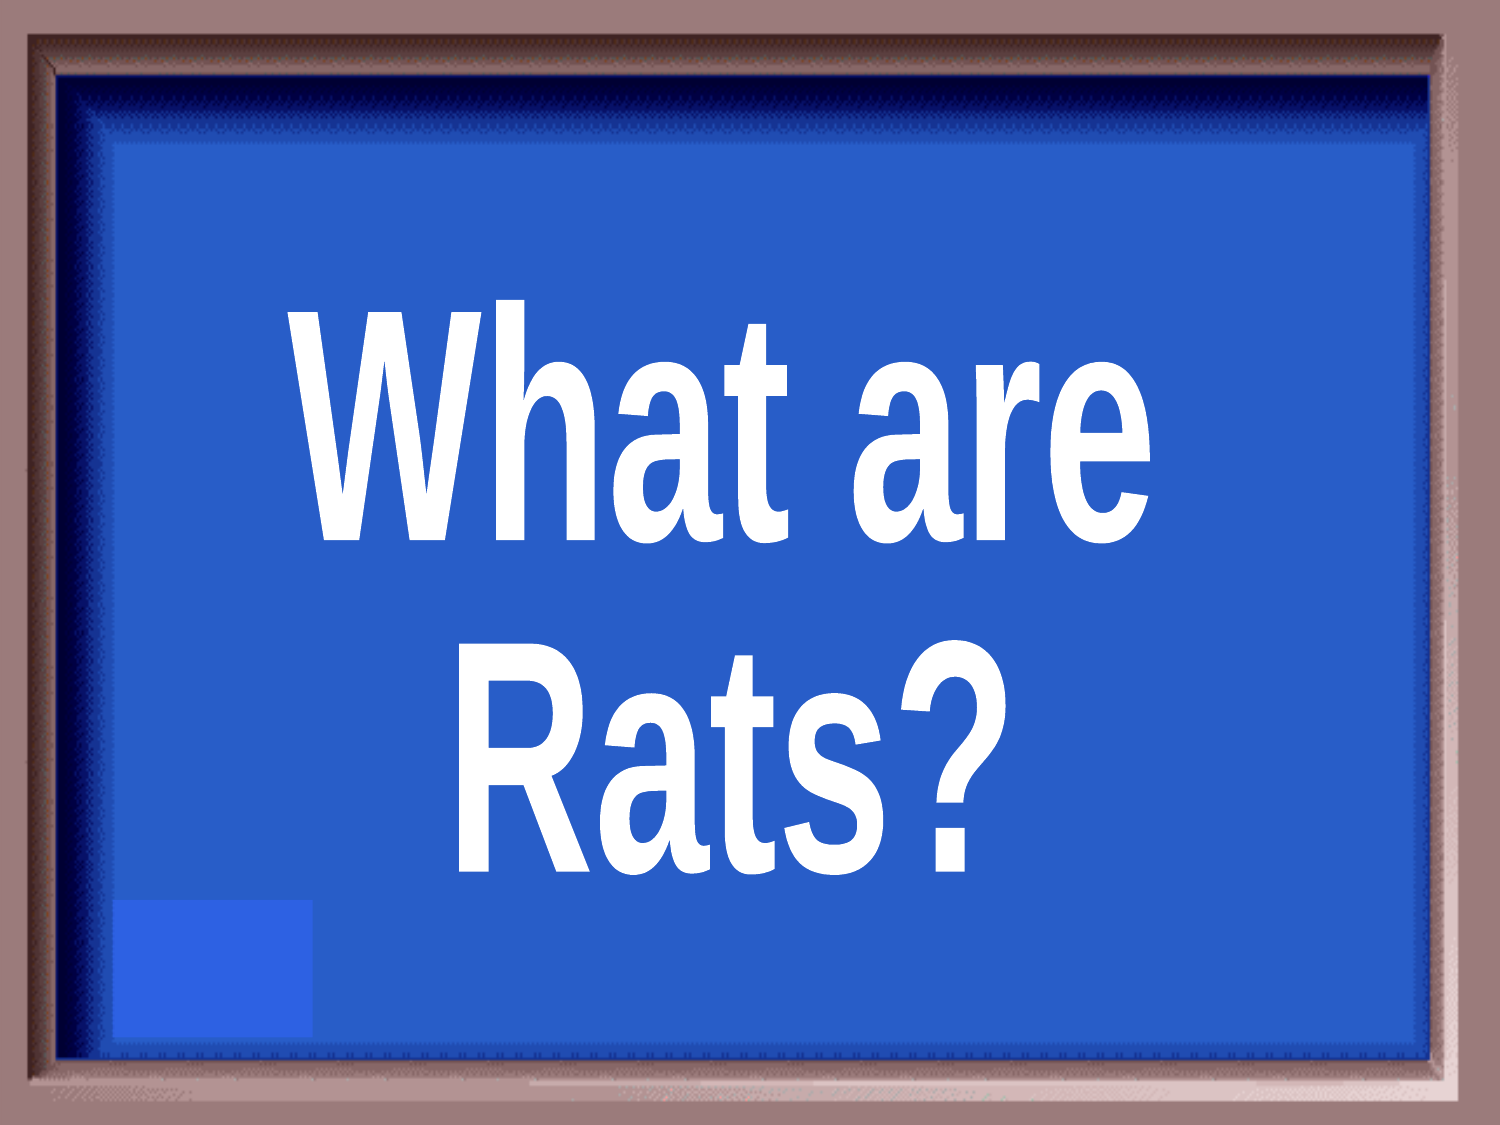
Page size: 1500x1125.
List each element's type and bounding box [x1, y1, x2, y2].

picture [0, 0, 1500, 1125]
text_box [112, 899, 313, 1038]
